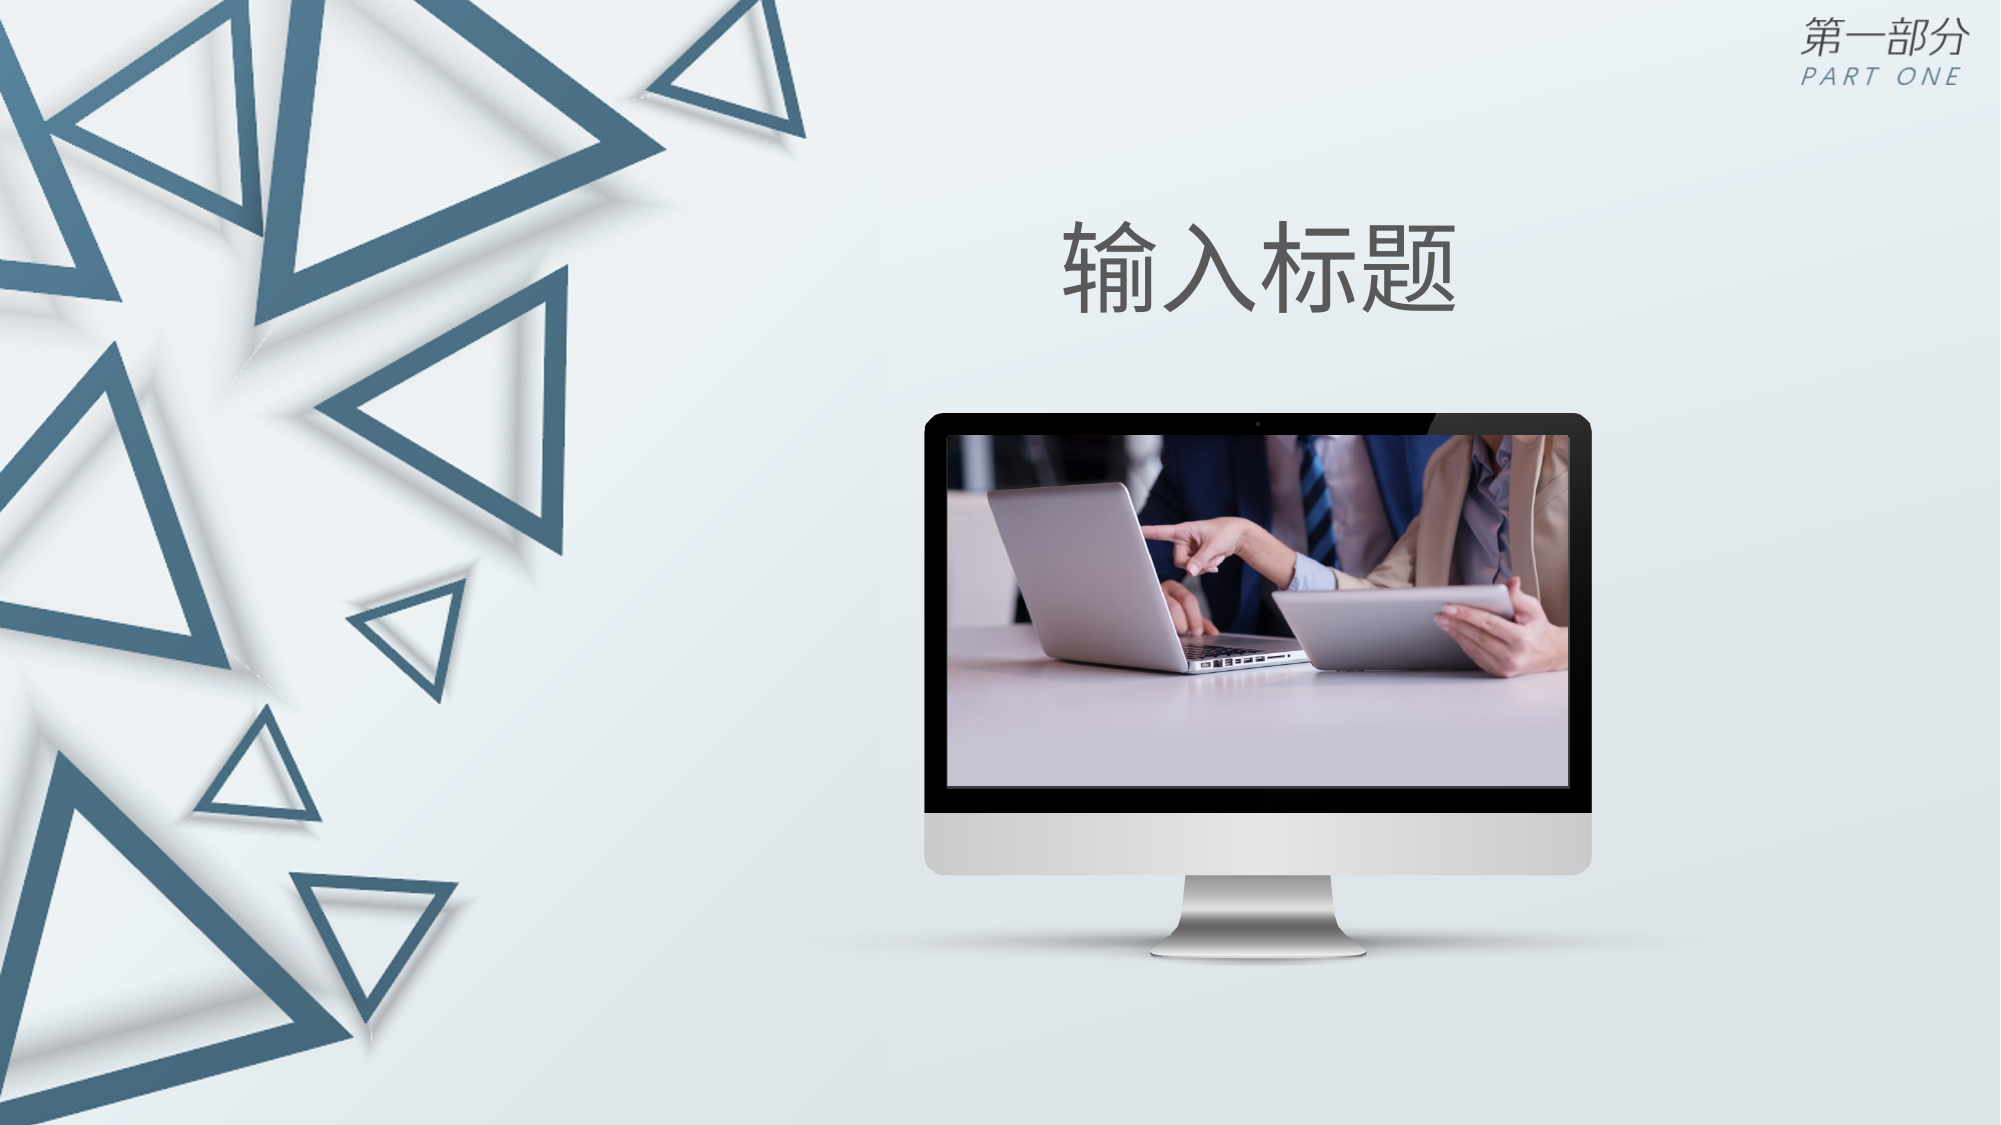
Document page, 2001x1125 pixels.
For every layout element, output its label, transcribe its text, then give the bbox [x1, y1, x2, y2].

text_box 输入标题 [997, 198, 1522, 333]
picture [0, 0, 2001, 1125]
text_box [515, 413, 2000, 966]
